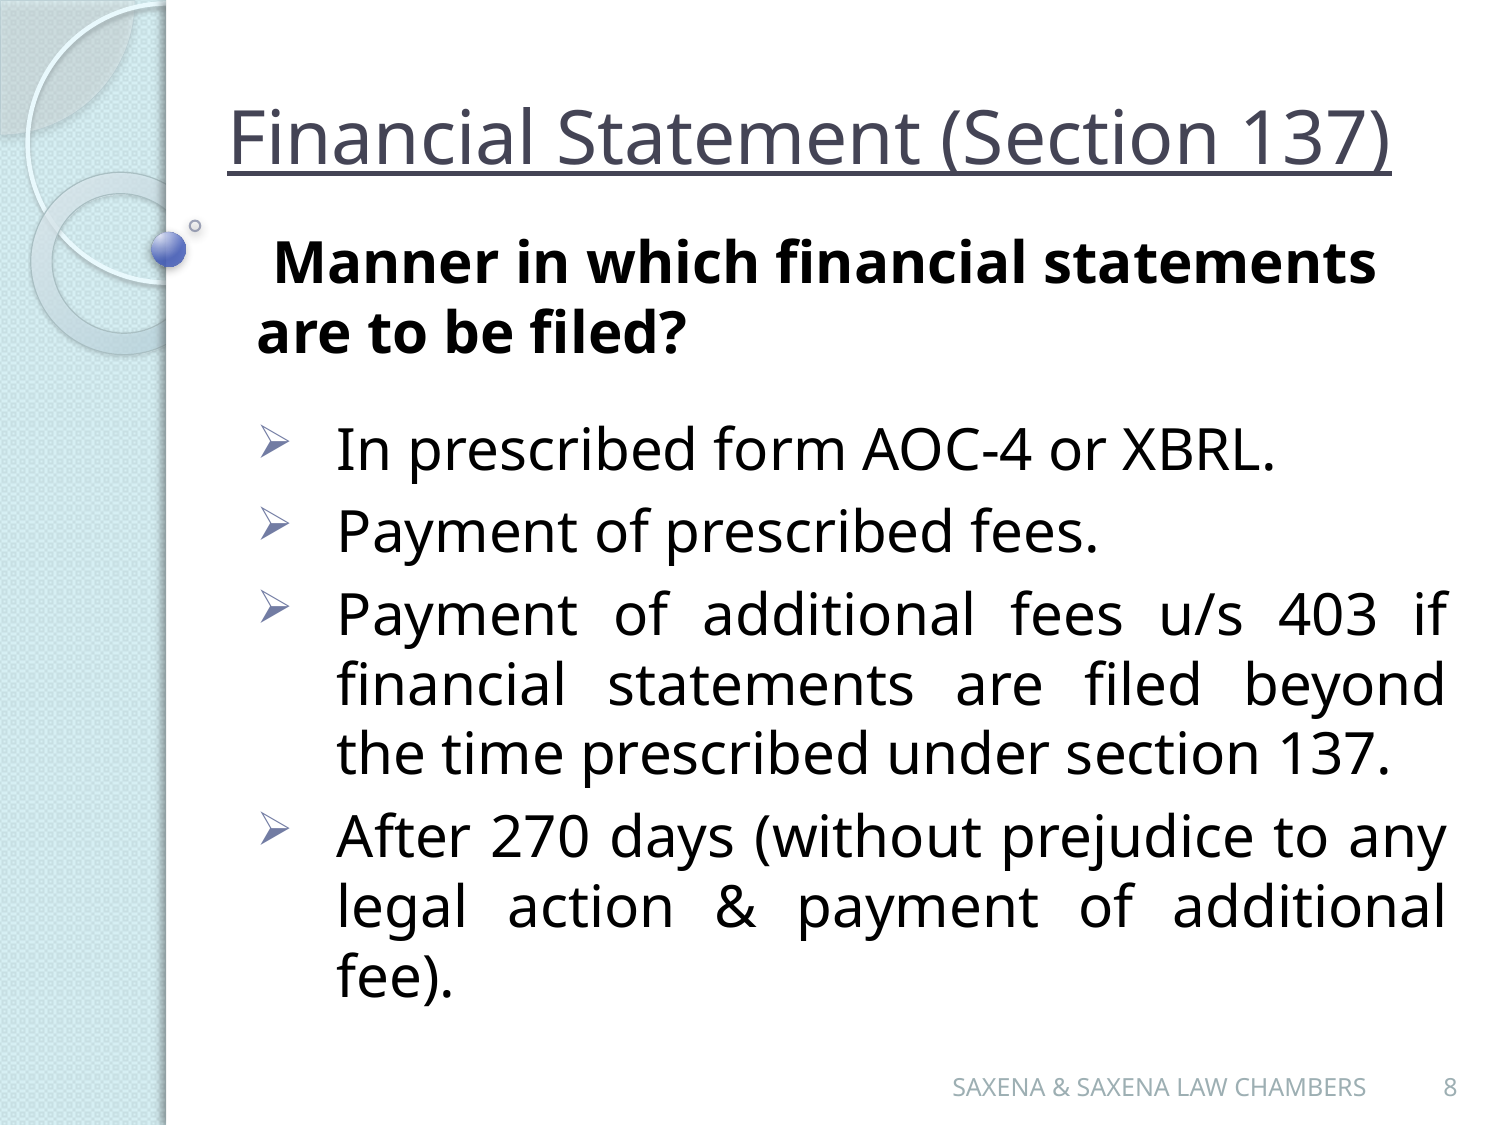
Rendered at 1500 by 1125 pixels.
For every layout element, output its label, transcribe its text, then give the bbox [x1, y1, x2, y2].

slide_number 8 [1413, 1034, 1488, 1113]
footer SAXENA & SAXENA LAW CHAMBERS [937, 1034, 1413, 1113]
title Financial Statement (Section 137) [212, 50, 1450, 188]
subtitle Manner in which financial statements are to be filed? In prescribed form AOC-4 or XBRL. Payment of prescribed fees. Payment of additional fees u/s 403 if financial statements are filed beyond the time prescribed under section 137. After 270 days (without prejudice to any legal action & payment of additional fee). [237, 224, 1463, 1050]
